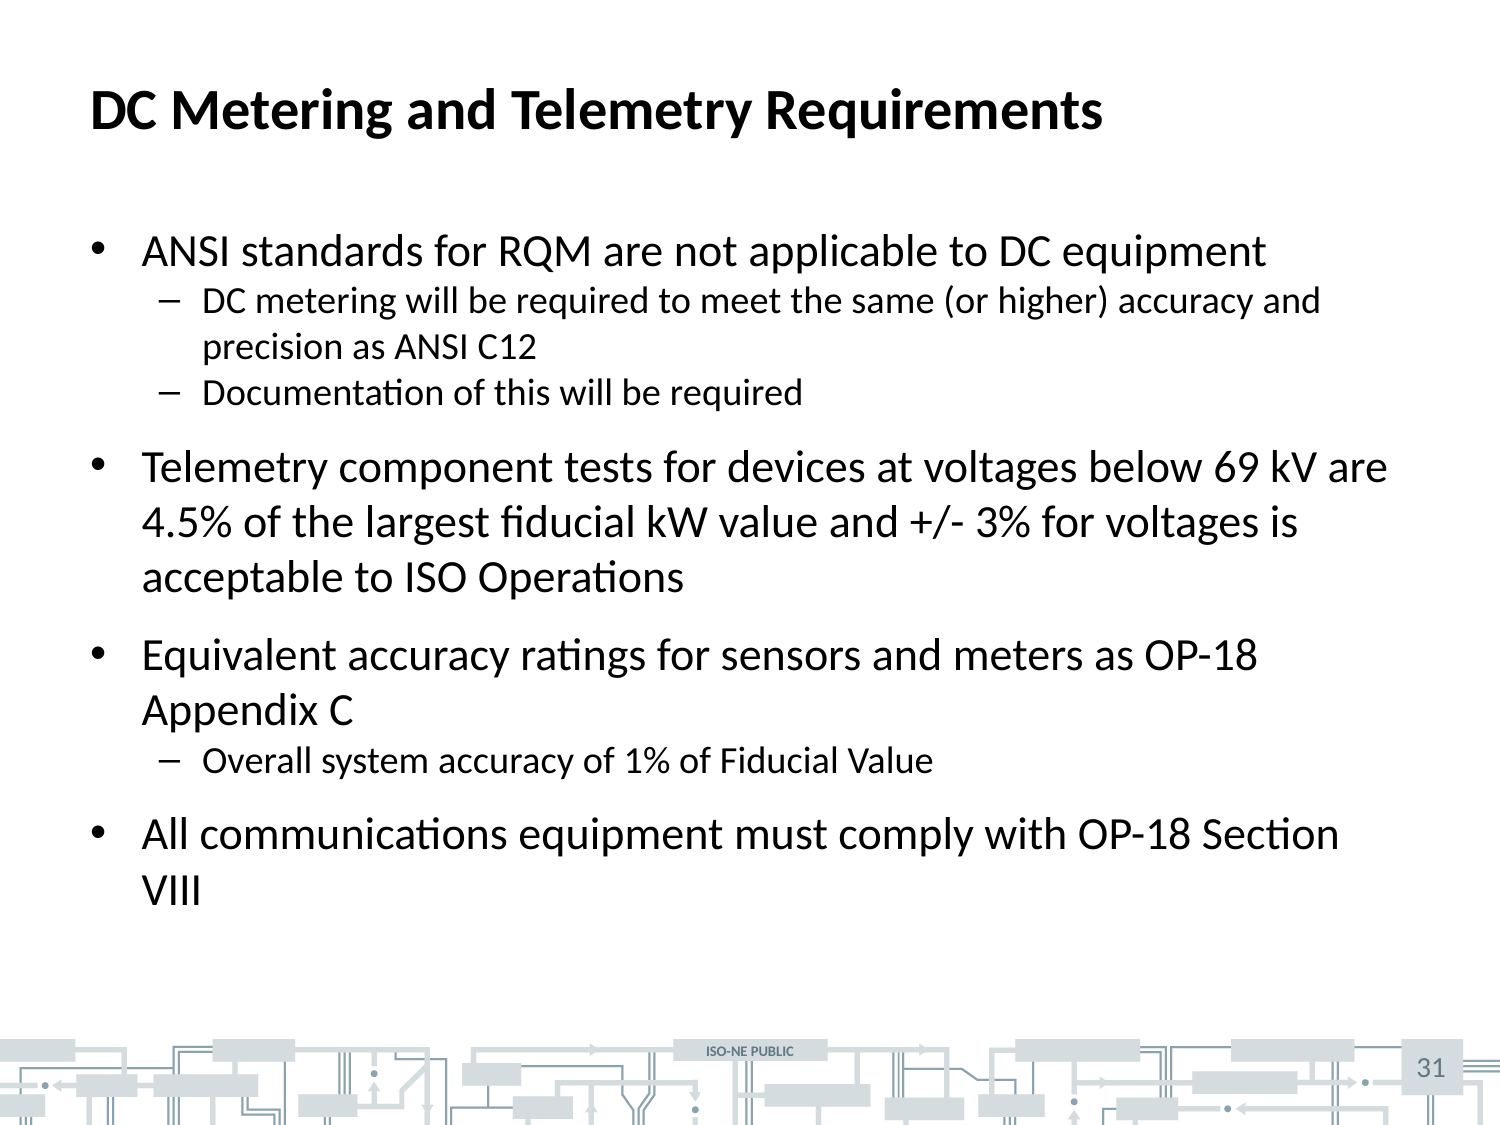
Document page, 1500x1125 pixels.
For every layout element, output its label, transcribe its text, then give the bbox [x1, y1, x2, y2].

title DC Metering and Telemetry Requirements [75, 12, 1425, 200]
picture [0, 1031, 1500, 1125]
list ANSI standards for RQM are not applicable to DC equipment DC metering will be required to meet the same (or higher) accuracy and precision as ANSI C12 Documentation of this will be required Telemetry component tests for devices at voltages below 69 kV are 4.5% of the largest fiducial kW value and +/- 3% for voltages is acceptable to ISO Operations Equivalent accuracy ratings for sensors and meters as OP-18 Appendix C Overall system accuracy of 1% of Fiducial Value All communications equipment must comply with OP-18 Section VIII [75, 212, 1425, 924]
slide_number 31 [1400, 1044, 1463, 1088]
